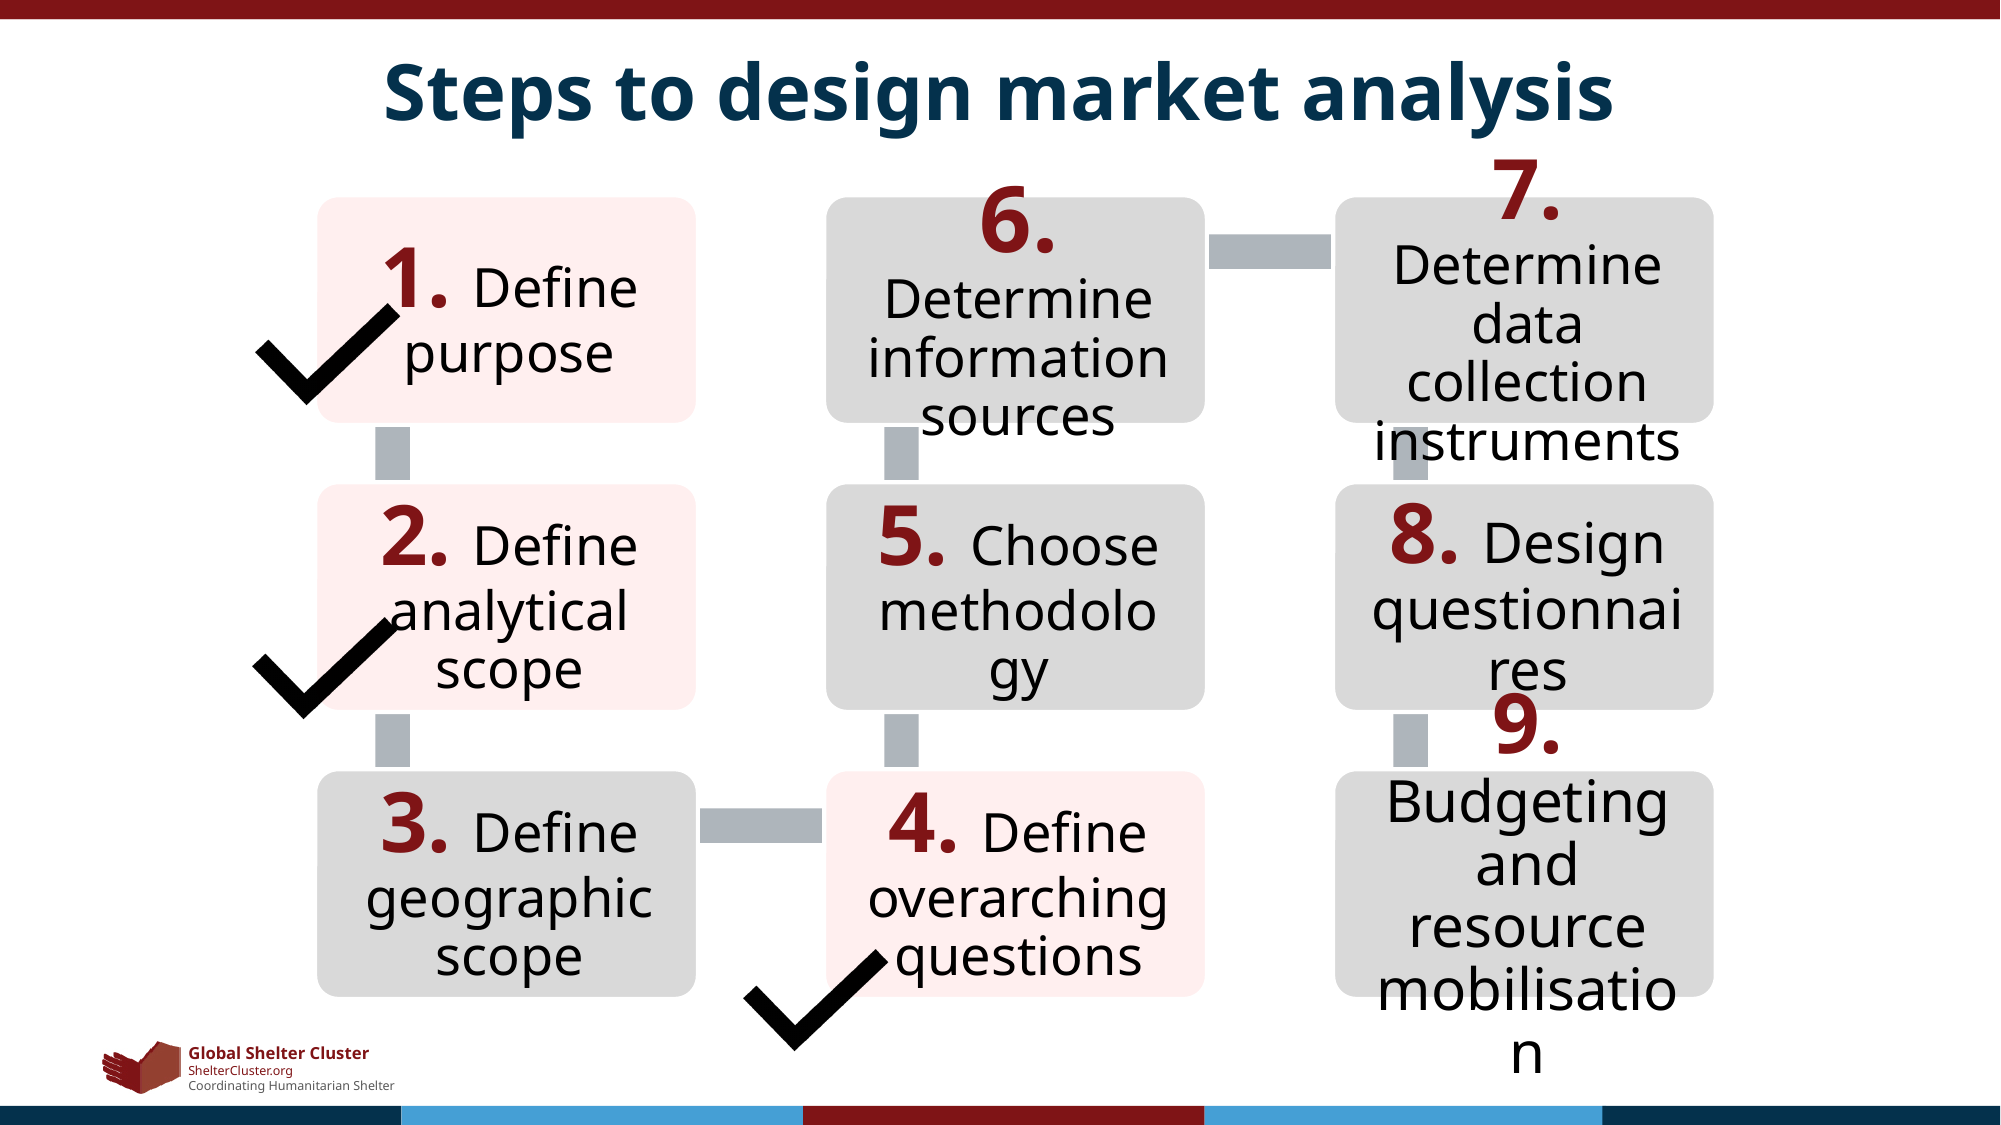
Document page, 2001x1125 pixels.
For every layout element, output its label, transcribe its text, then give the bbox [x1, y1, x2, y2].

picture [249, 592, 401, 744]
picture [739, 924, 891, 1075]
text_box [302, 194, 1729, 1000]
picture [102, 1041, 181, 1094]
title Steps to design market analysis [324, 0, 1675, 183]
picture [252, 278, 403, 430]
